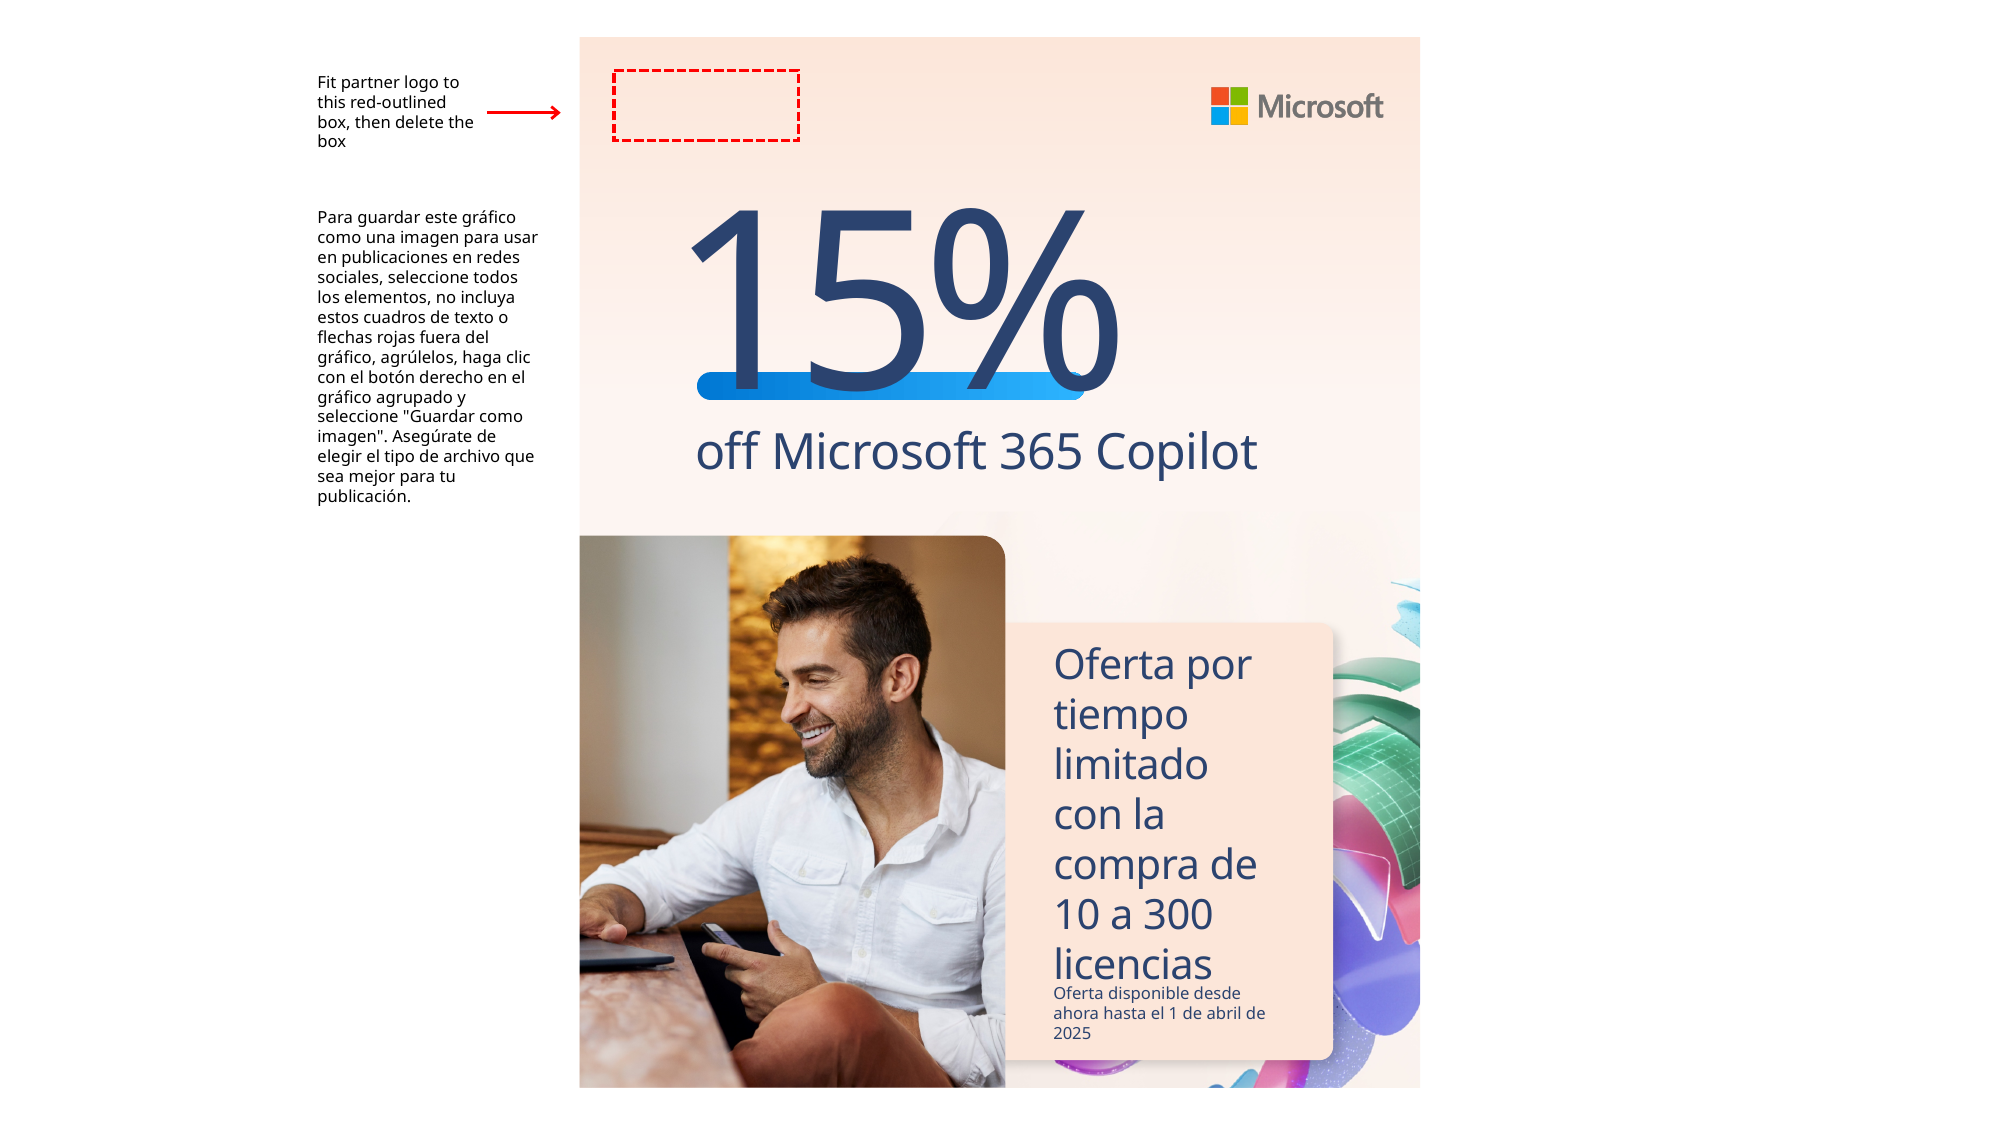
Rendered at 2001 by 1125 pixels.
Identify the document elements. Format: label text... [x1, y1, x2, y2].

picture [579, 36, 1421, 1088]
text_box Para guardar este gráfico como una imagen para usar en publicaciones en redes sociales, seleccione todos los elementos, no incluya estos cuadros de texto o flechas rojas fuera del gráfico, agrúlelos, haga clic con el botón derecho en el gráfico agrupado y seleccione "Guardar como imagen". Asegúrate de elegir el tipo de archivo que sea mejor para tu publicación. [308, 198, 551, 515]
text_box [668, 139, 1334, 482]
text_box Fit partner logo to this red-outlined box, then delete the box [308, 75, 490, 148]
